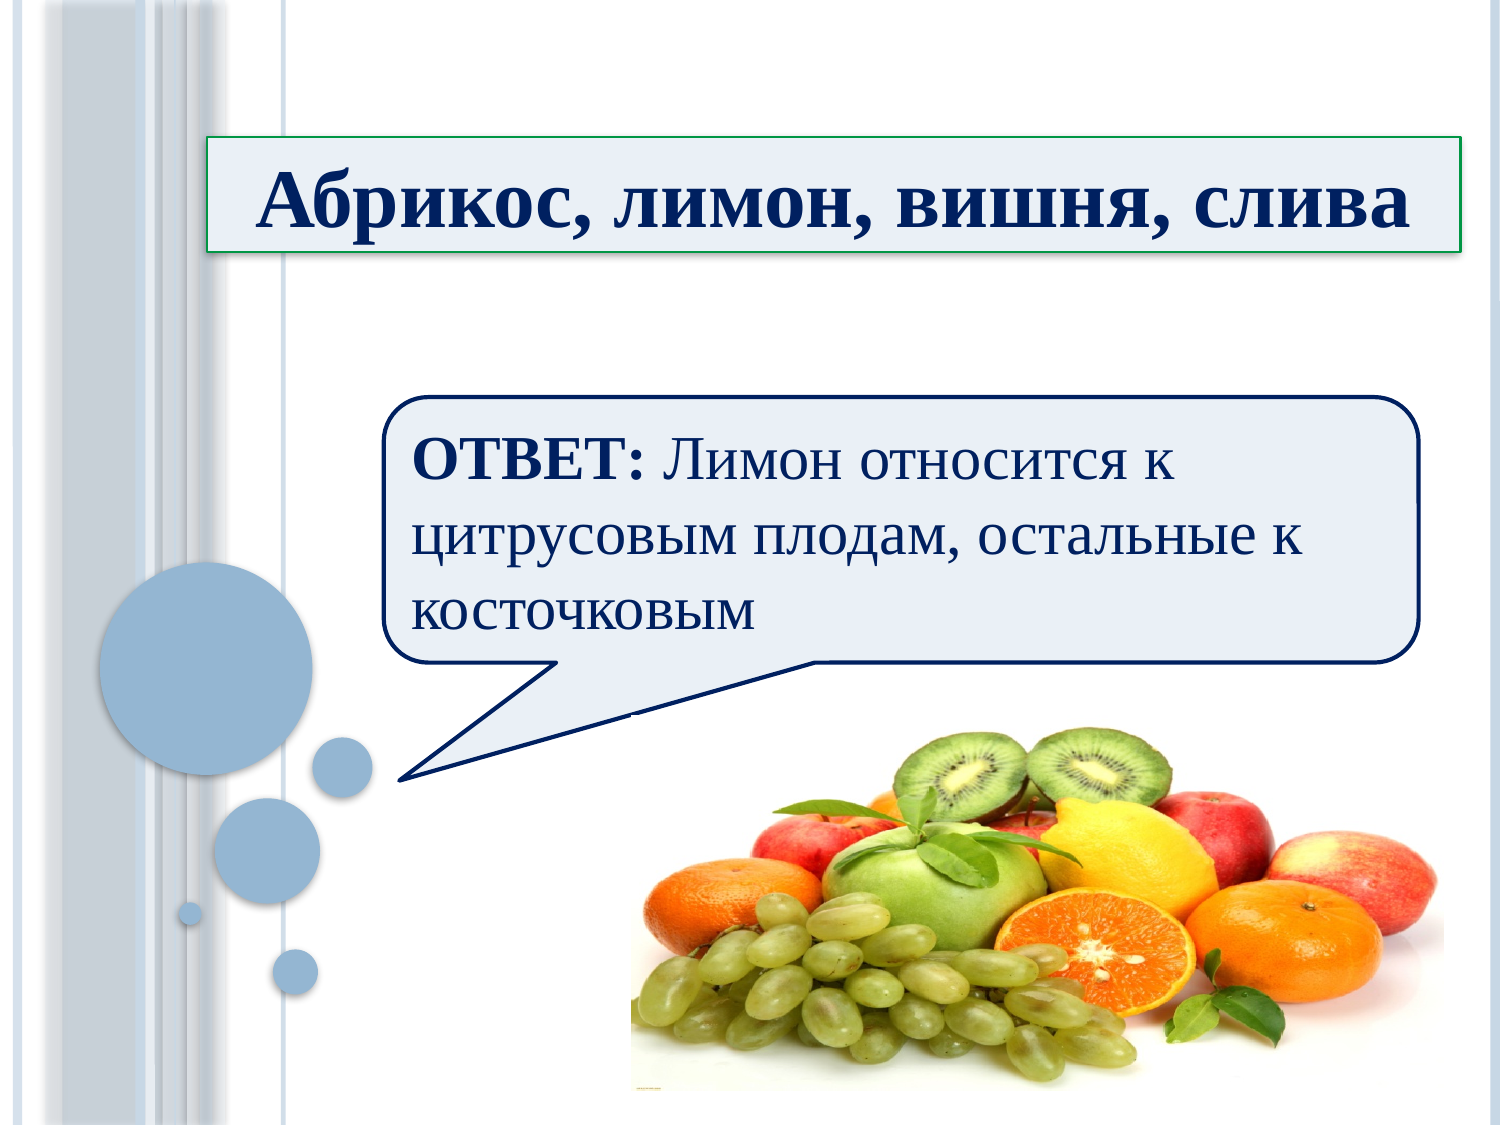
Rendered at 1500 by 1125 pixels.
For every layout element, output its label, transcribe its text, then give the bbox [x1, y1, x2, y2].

picture [631, 715, 1445, 1091]
text_box Абрикос, лимон, вишня, слива [206, 136, 1462, 253]
text_box ОТВЕТ: Лимон относится к цитрусовым плодам, остальные к косточковым [381, 394, 1421, 783]
